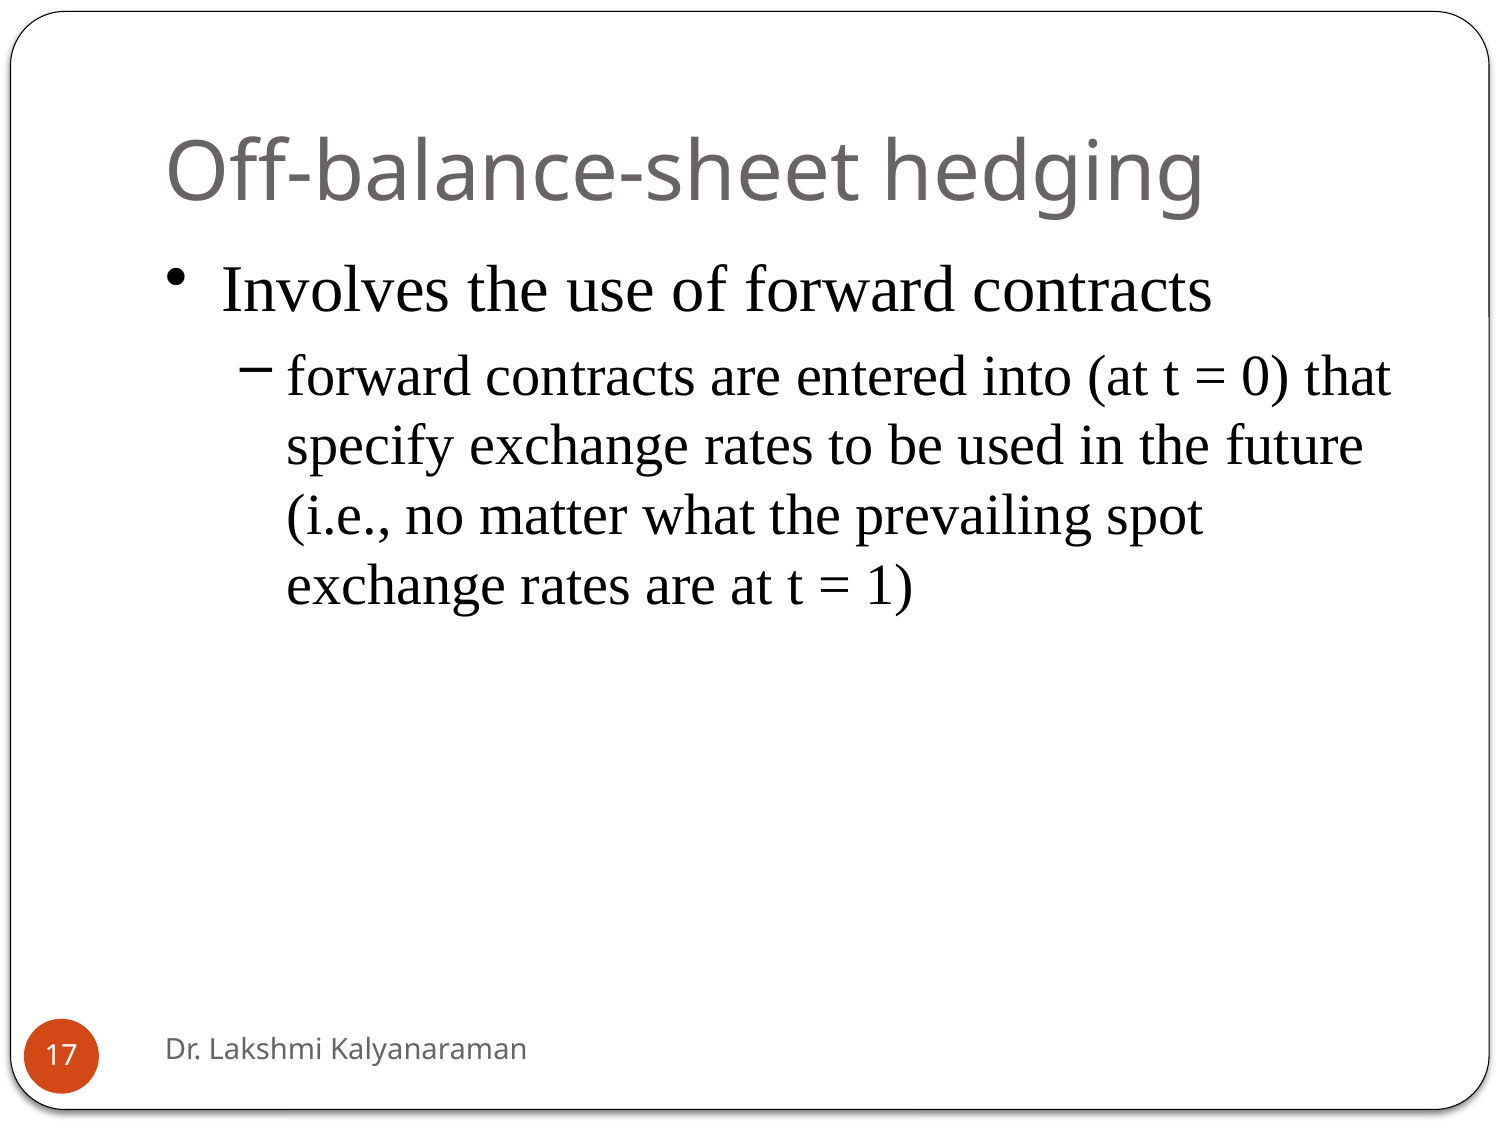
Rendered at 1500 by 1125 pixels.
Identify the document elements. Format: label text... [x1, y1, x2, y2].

slide_number 17 [23, 1018, 99, 1094]
list Involves the use of forward contracts forward contracts are entered into (at t = 0) that specify exchange rates to be used in the future (i.e., no matter what the prevailing spot exchange rates are at t = 1) [150, 237, 1425, 988]
footer Dr. Lakshmi Kalyanaraman [150, 1012, 800, 1088]
title Off-balance-sheet hedging [150, 45, 1425, 233]
